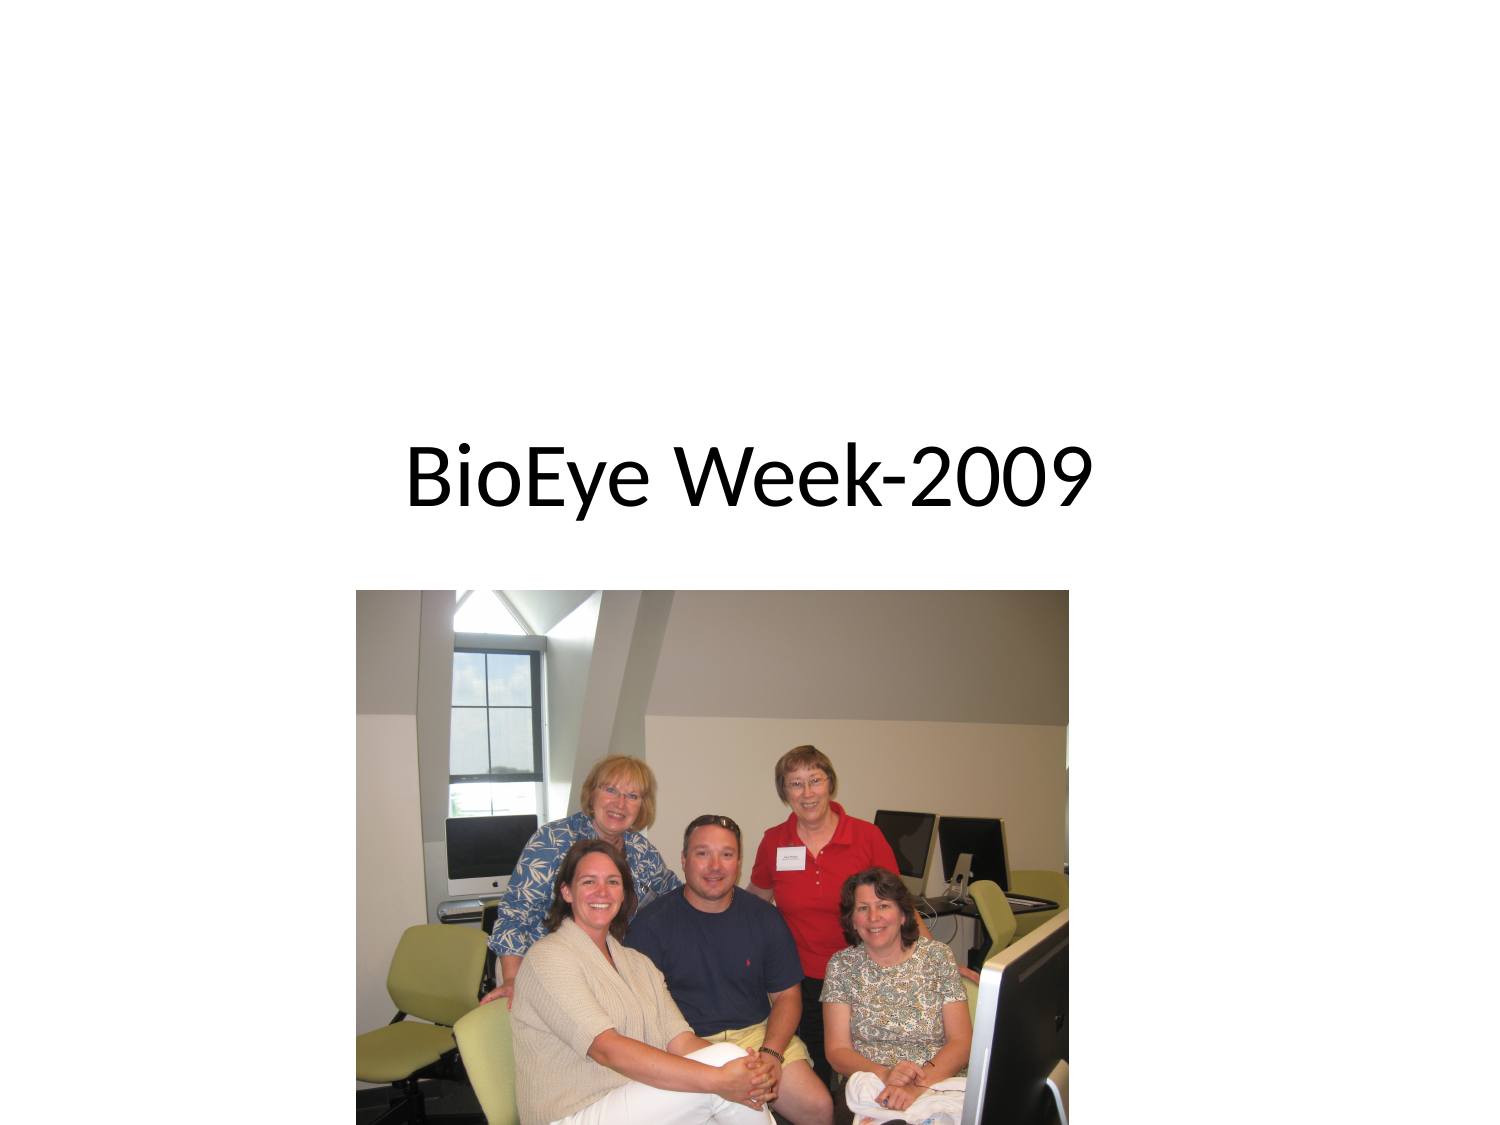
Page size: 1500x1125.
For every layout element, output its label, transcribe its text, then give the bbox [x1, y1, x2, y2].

title BioEye Week-2009 [112, 349, 1388, 591]
picture [356, 590, 1069, 1125]
